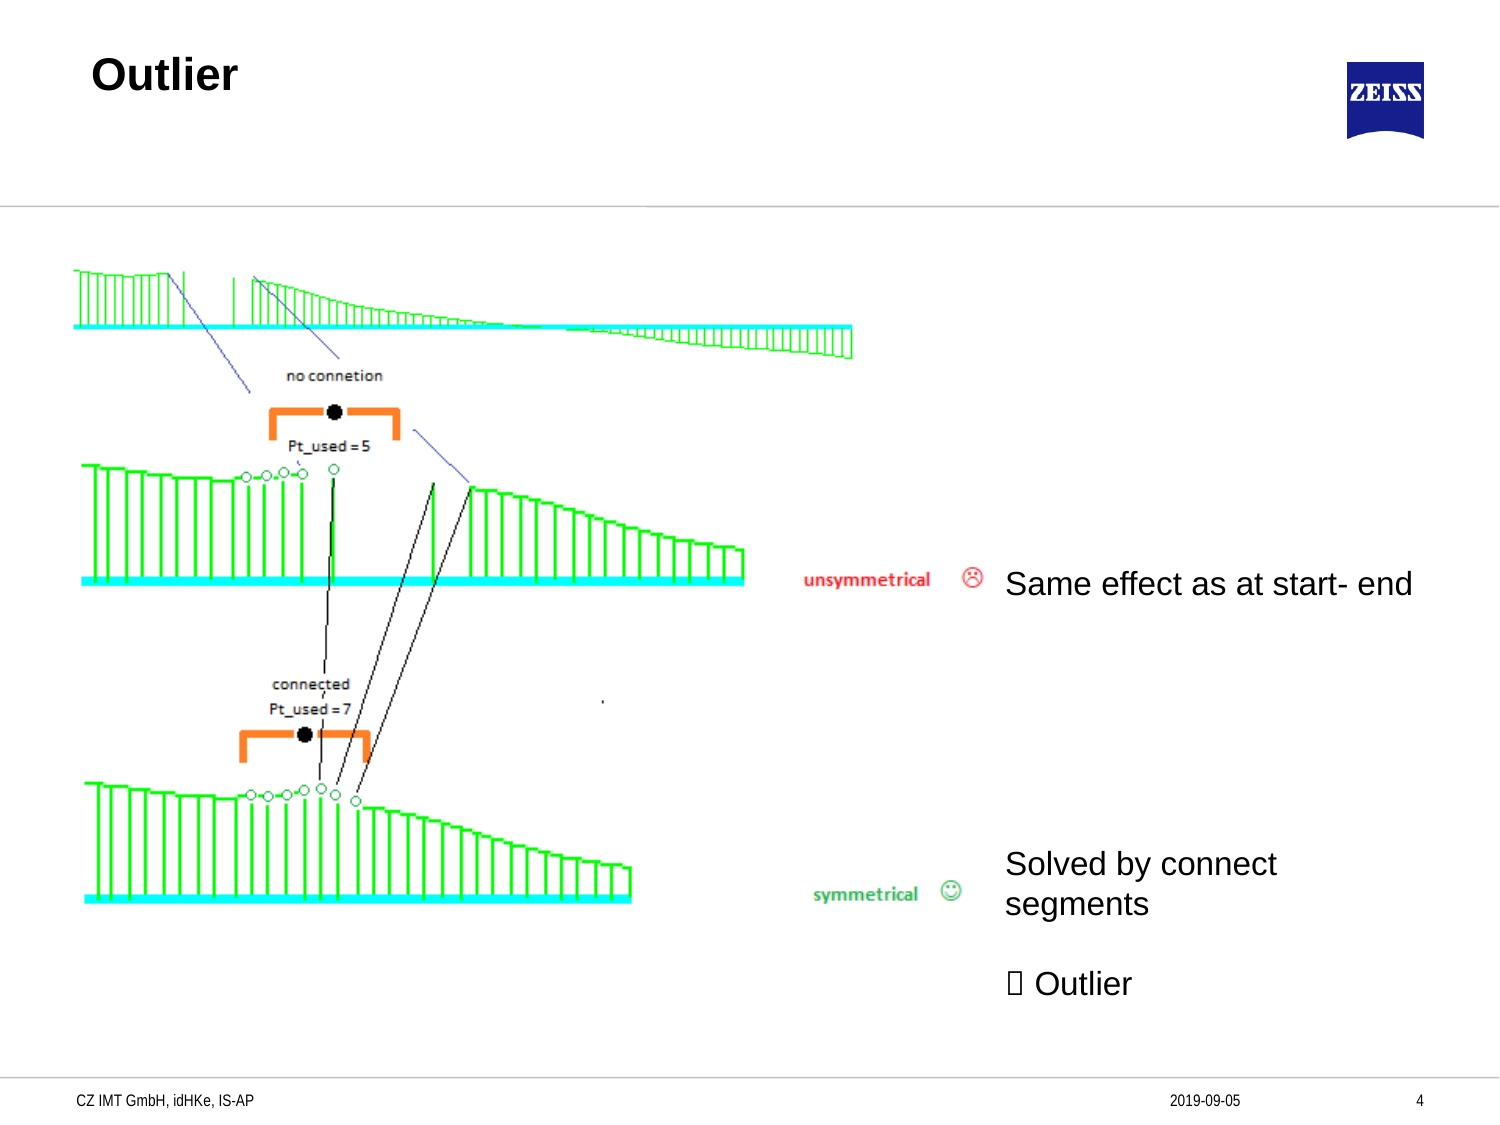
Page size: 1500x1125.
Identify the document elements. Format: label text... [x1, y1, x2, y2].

text_box Same effect as at start- end Solved by connect segments  Outlier [1005, 562, 1429, 1002]
text_box Outlier [76, 43, 1095, 197]
picture [1347, 62, 1424, 139]
picture [55, 245, 1024, 926]
